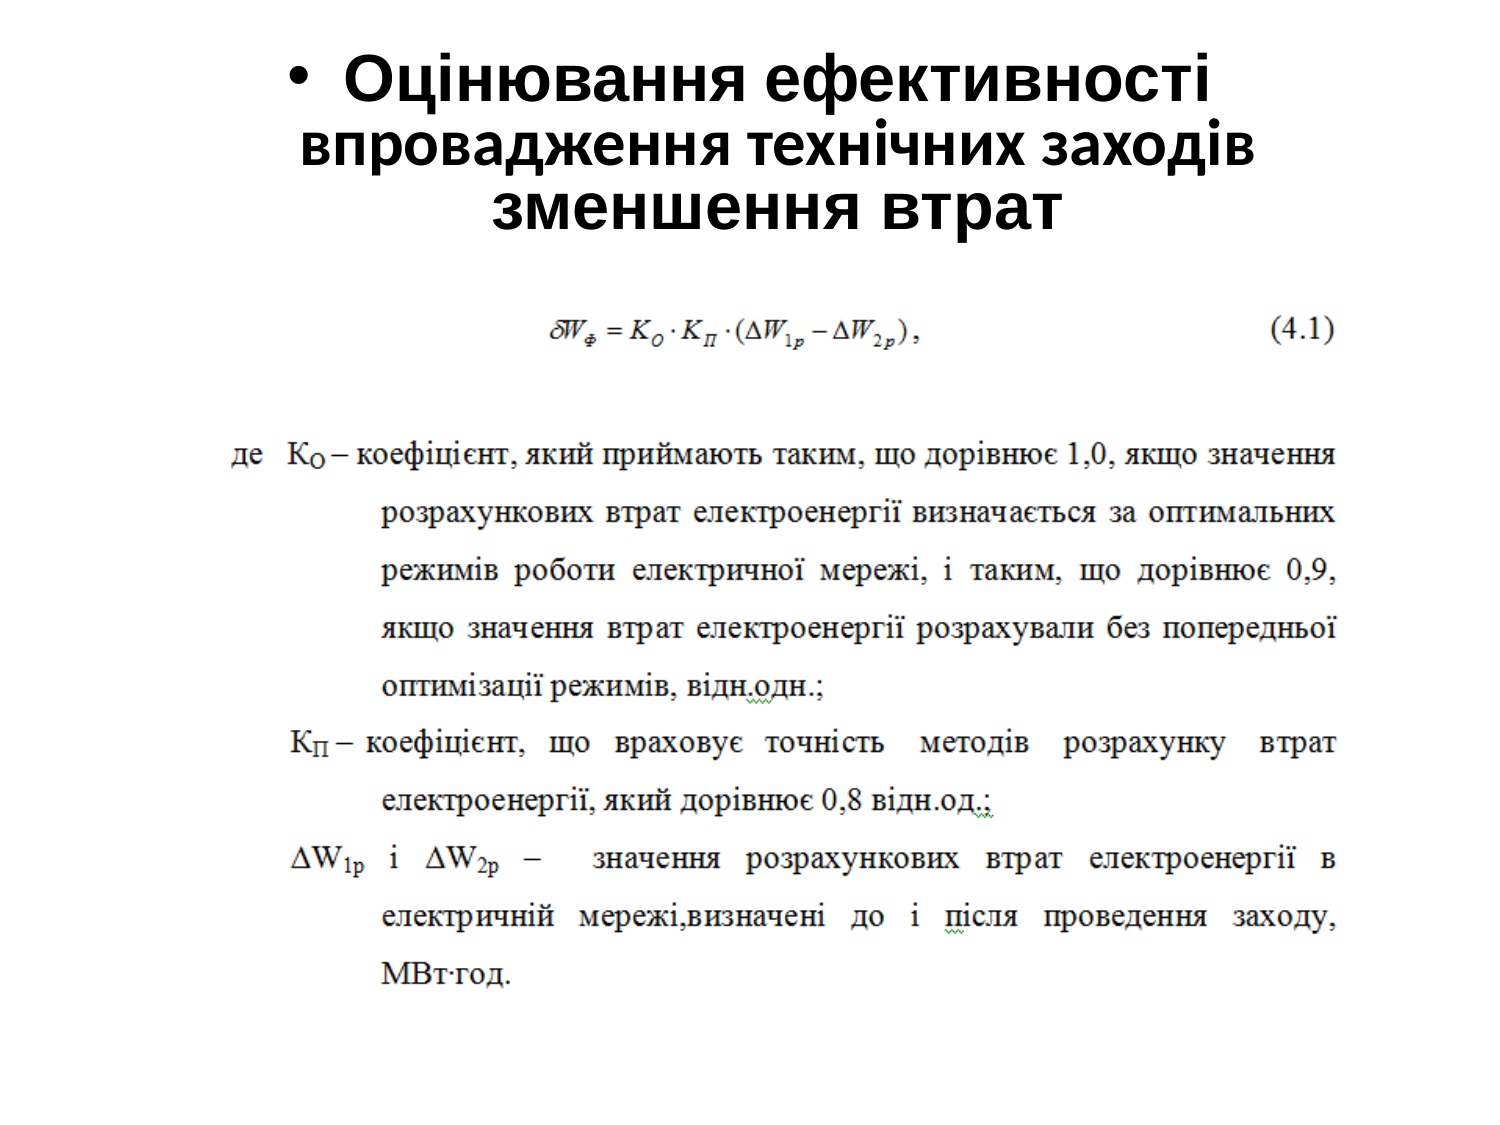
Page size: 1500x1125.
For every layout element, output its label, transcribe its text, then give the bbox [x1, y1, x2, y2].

text_box Оцінювання ефективності впровадження технічних заходів зменшення втрат [74, 42, 1425, 256]
picture [194, 278, 1374, 1003]
